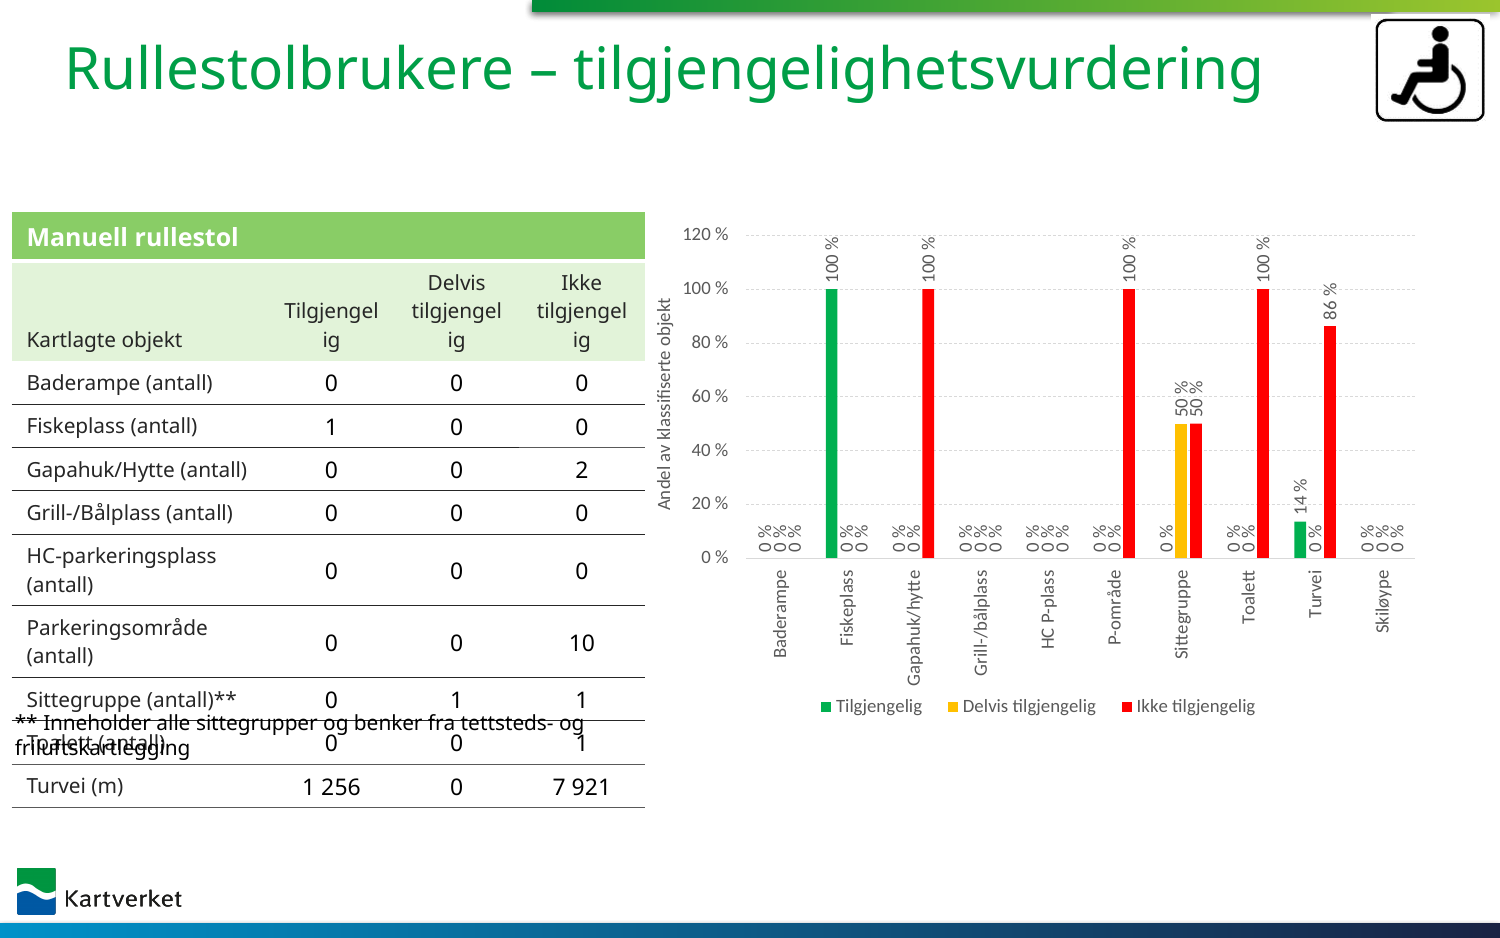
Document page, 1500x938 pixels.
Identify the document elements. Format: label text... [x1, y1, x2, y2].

table_cell Ikke tilgjengelig [519, 263, 638, 361]
table_cell 0 [269, 361, 394, 404]
picture [643, 218, 1427, 728]
table_cell 0 [519, 535, 638, 605]
table_cell 1 [269, 405, 394, 447]
table_cell Parkeringsområde (antall) [12, 606, 269, 677]
table_cell 0 [519, 361, 638, 404]
table_cell 0 [394, 491, 519, 534]
picture [1371, 13, 1491, 127]
table_cell 1 [519, 678, 638, 702]
table_cell Fiskeplass (antall) [12, 405, 269, 447]
table_cell Turvei (m) [12, 768, 269, 807]
table_cell Sittegruppe (antall)** [12, 678, 269, 702]
table_cell 1 256 [269, 768, 394, 807]
table_cell 0 [394, 768, 519, 807]
table_cell 0 [394, 405, 519, 447]
table_cell 0 [394, 535, 519, 605]
table_cell 0 [269, 678, 394, 702]
table_cell Delvis tilgjengelig [394, 263, 519, 361]
table_cell 10 [519, 606, 638, 677]
table_cell 0 [269, 535, 394, 605]
table_cell 0 [394, 448, 519, 490]
table_cell Baderampe (antall) [12, 361, 269, 404]
table_cell 0 [519, 405, 638, 447]
table_cell 1 [394, 678, 519, 702]
table_cell HC-parkeringsplass (antall) [12, 535, 269, 605]
table_cell 2 [519, 448, 638, 490]
table_cell Tilgjengelig [269, 263, 394, 361]
table_cell 0 [269, 606, 394, 677]
table_header Manuell rullestol [12, 212, 645, 259]
table_cell Kartlagte objekt [12, 263, 269, 361]
table_cell 0 [269, 448, 394, 490]
table_cell 0 [394, 361, 519, 404]
text_box Rullestolbrukere – tilgjengelighetsvurdering [49, 12, 1372, 109]
text_box ** Inneholder alle sittegrupper og benker fra tettsteds- og friluftskartlegging [0, 702, 745, 768]
table_cell Gapahuk/Hytte (antall) [12, 448, 269, 490]
table_cell 0 [519, 491, 638, 534]
table_cell Grill-/Bålplass (antall) [12, 491, 269, 534]
table_cell 0 [269, 491, 394, 534]
table_cell 0 [394, 606, 519, 677]
table_cell 7 921 [519, 768, 645, 807]
